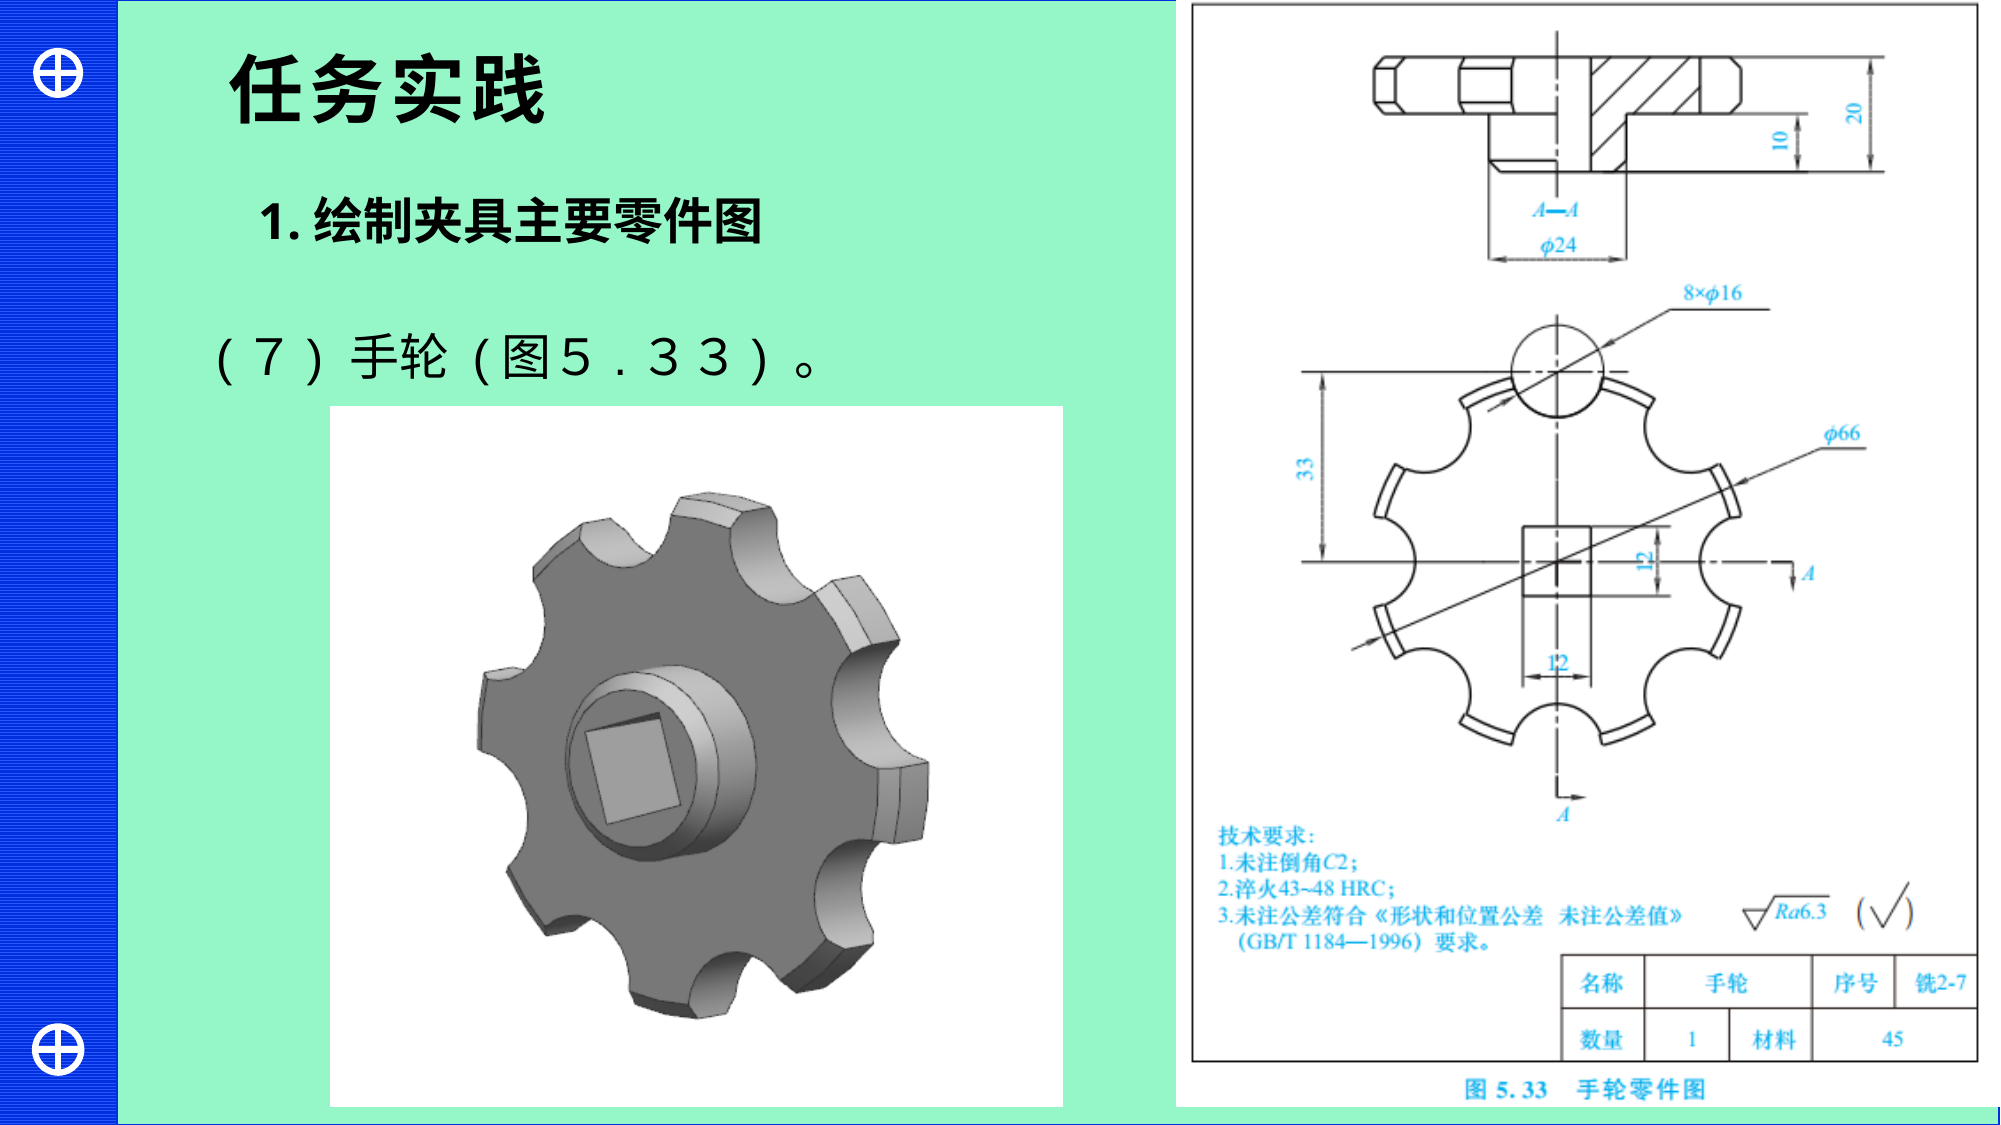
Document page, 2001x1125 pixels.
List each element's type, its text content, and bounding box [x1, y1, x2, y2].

text_box 1.绘制夹具主要零件图 [243, 182, 1176, 258]
text_box (７) 手轮 (图５.３３) 。 [126, 287, 1176, 428]
picture [1176, 0, 2000, 1107]
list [330, 406, 1063, 1107]
text_box 任务实践 [126, 18, 1176, 140]
